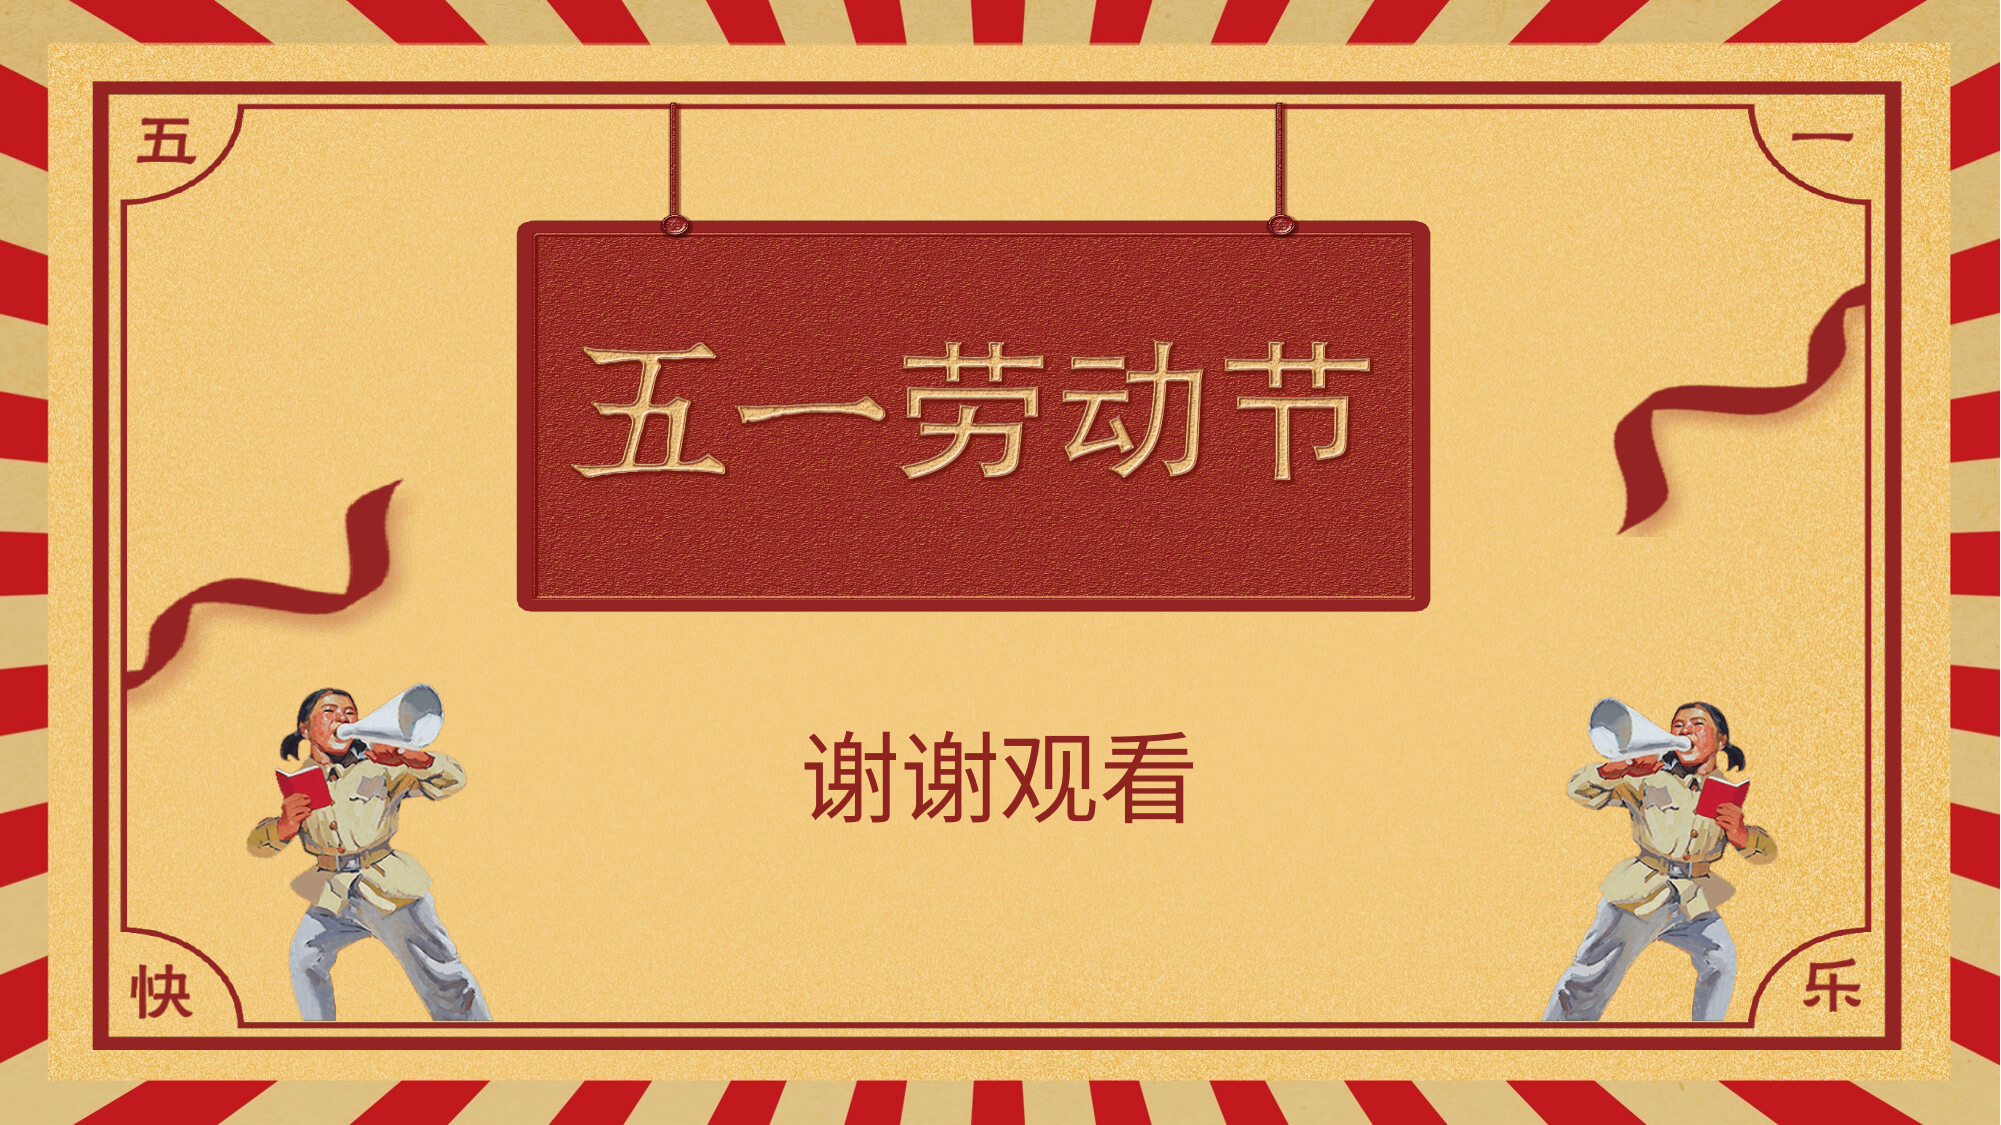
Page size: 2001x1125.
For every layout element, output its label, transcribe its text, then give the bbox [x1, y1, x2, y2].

picture [0, 0, 2000, 10]
text_box 谢谢观看 [563, 707, 1474, 843]
picture [0, 11, 2000, 1125]
